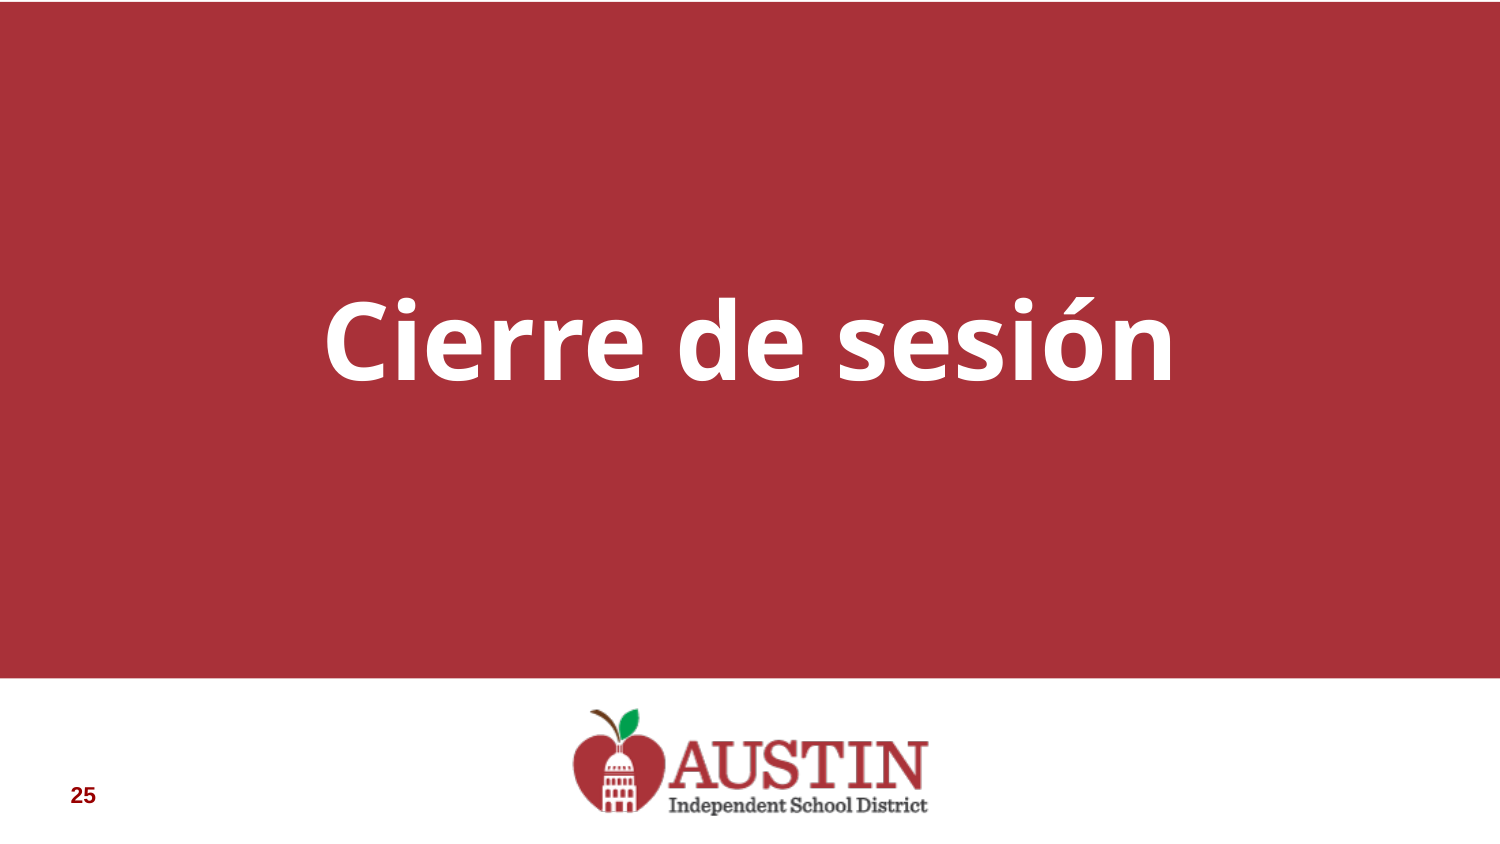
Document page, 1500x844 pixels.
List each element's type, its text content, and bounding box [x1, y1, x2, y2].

picture [565, 692, 934, 831]
slide_number 25 [21, 761, 112, 827]
text_box [0, 1, 1500, 679]
title Cierre de sesión [51, 29, 1449, 644]
